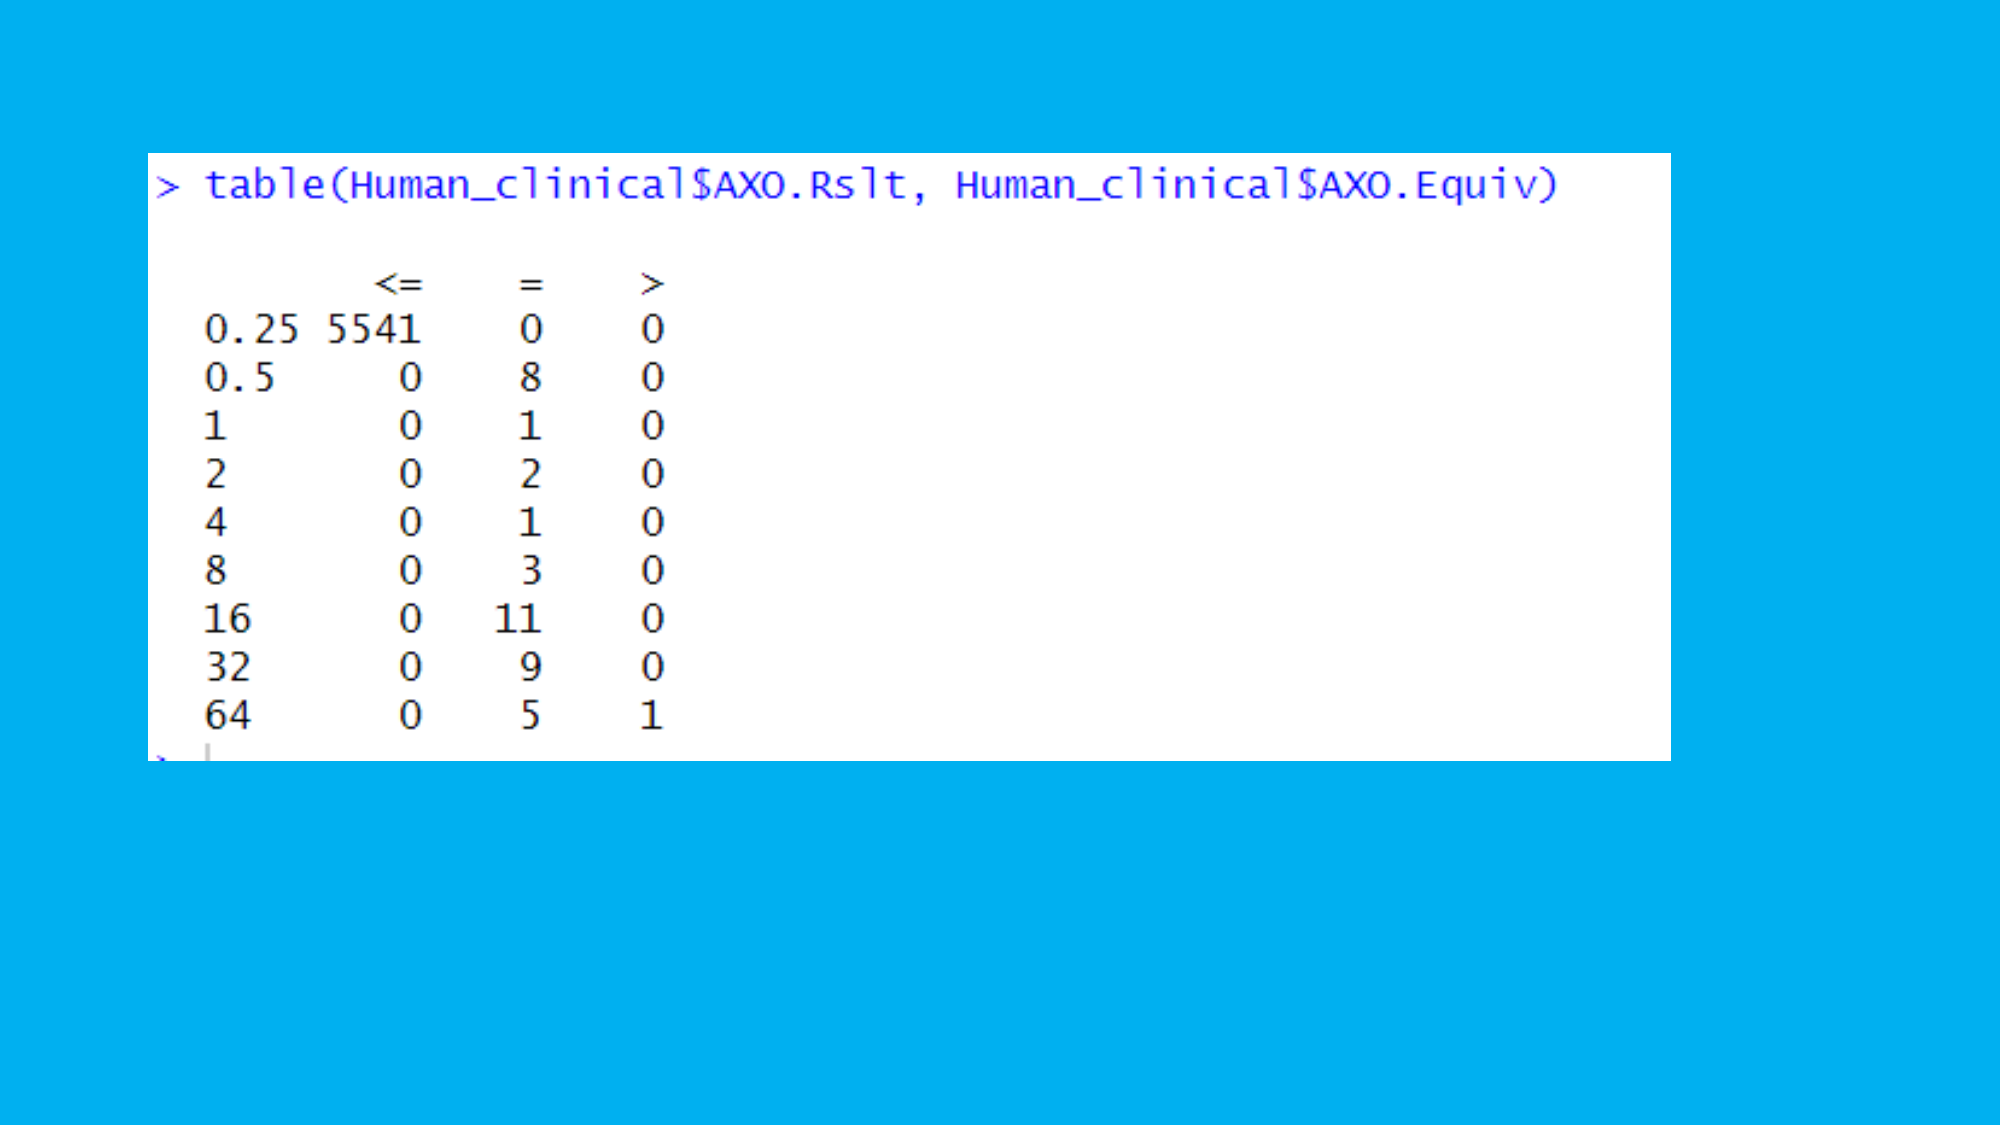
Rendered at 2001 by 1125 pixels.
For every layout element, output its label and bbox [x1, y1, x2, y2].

picture [149, 154, 1670, 760]
